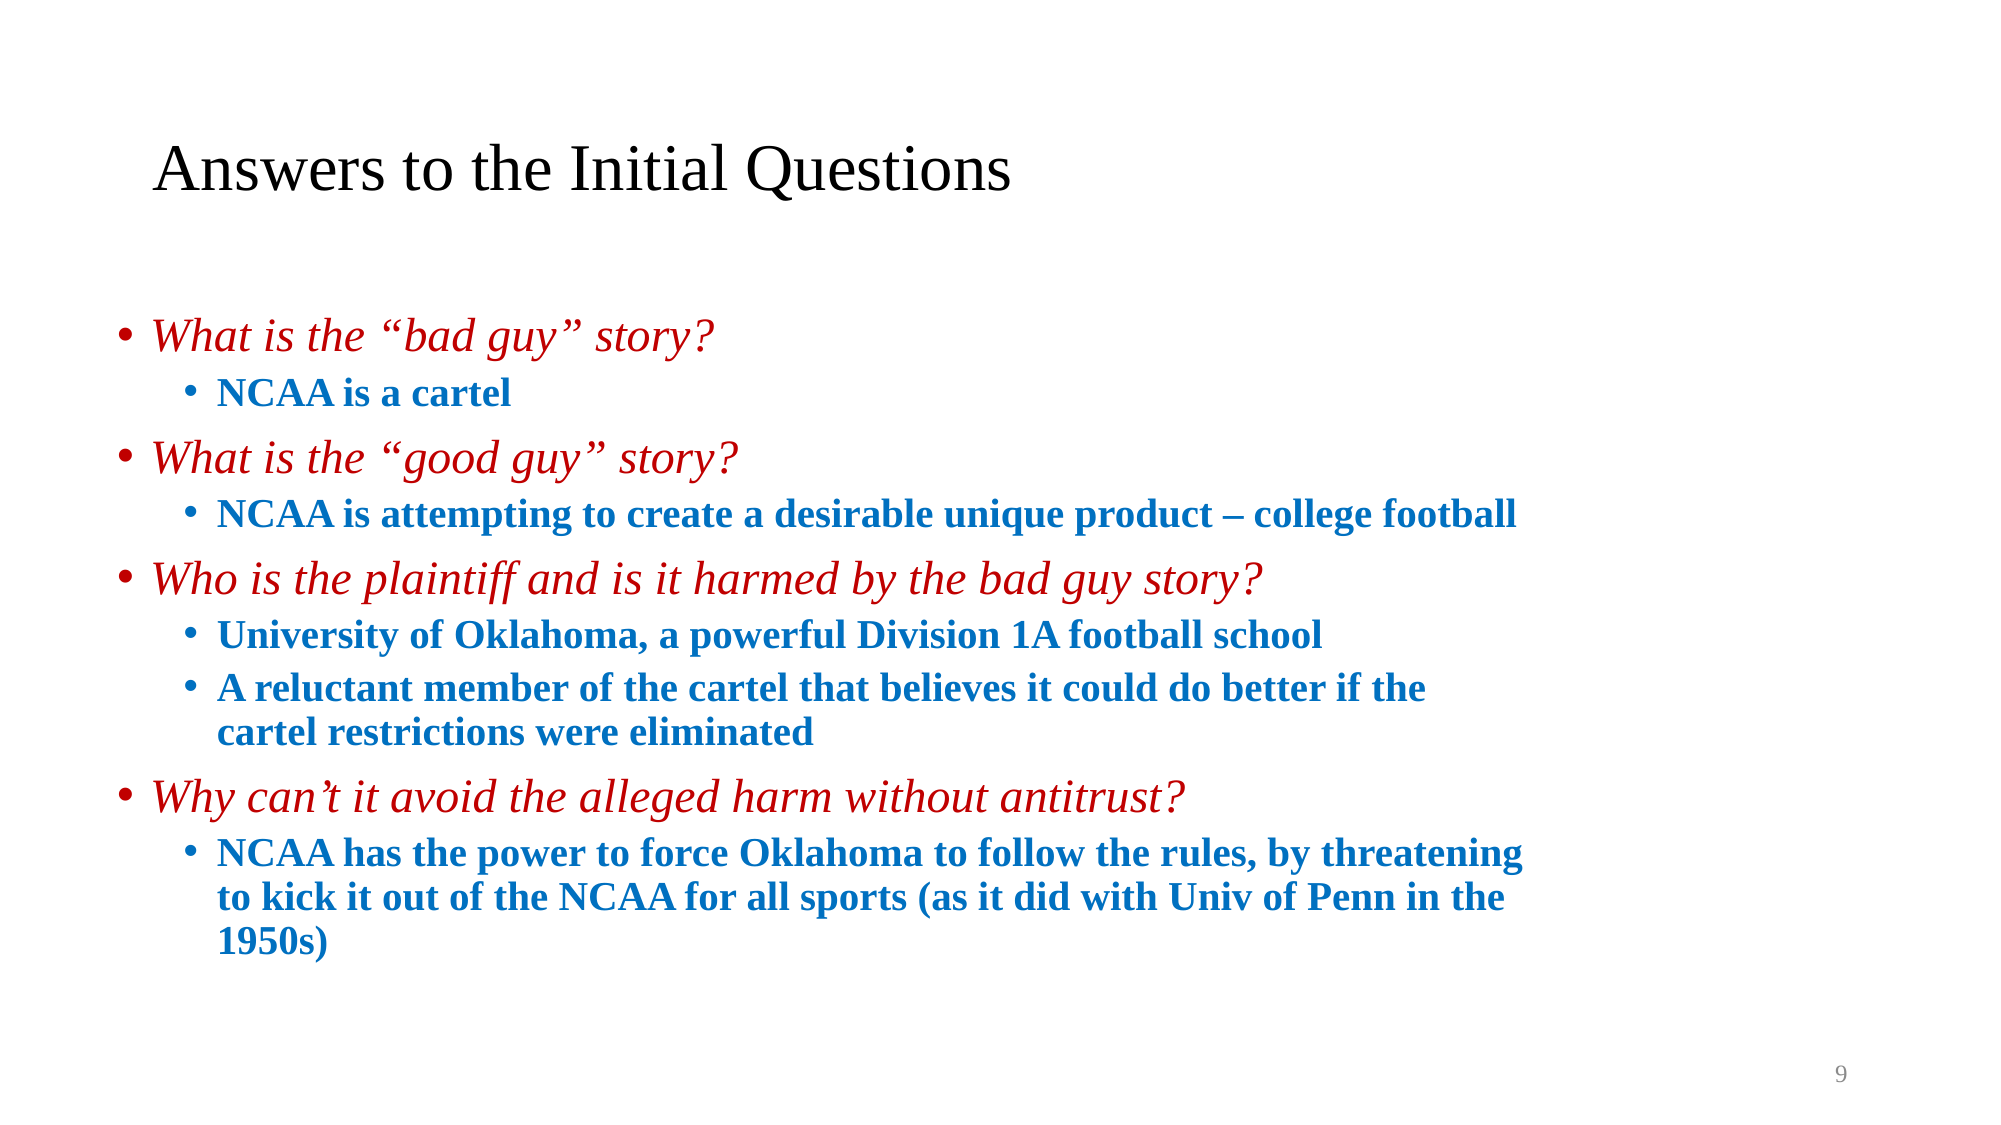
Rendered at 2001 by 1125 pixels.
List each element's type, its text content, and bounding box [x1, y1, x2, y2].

title Answers to the Initial Questions [137, 59, 1863, 278]
slide_number 9 [1412, 1042, 1863, 1103]
list What is the “bad guy” story? NCAA is a cartel What is the “good guy” story? NCAA is attempting to create a desirable unique product – college football Who is the plaintiff and is it harmed by the bad guy story? University of Oklahoma, a powerful Division 1A football school A reluctant member of the cartel that believes it could do better if the cartel restrictions were eliminated Why can’t it avoid the alleged harm without antitrust? NCAA has the power to force Oklahoma to follow the rules, by threatening to kick it out of the NCAA for all sports (as it did with Univ of Penn in the 1950s) [102, 303, 1546, 1017]
